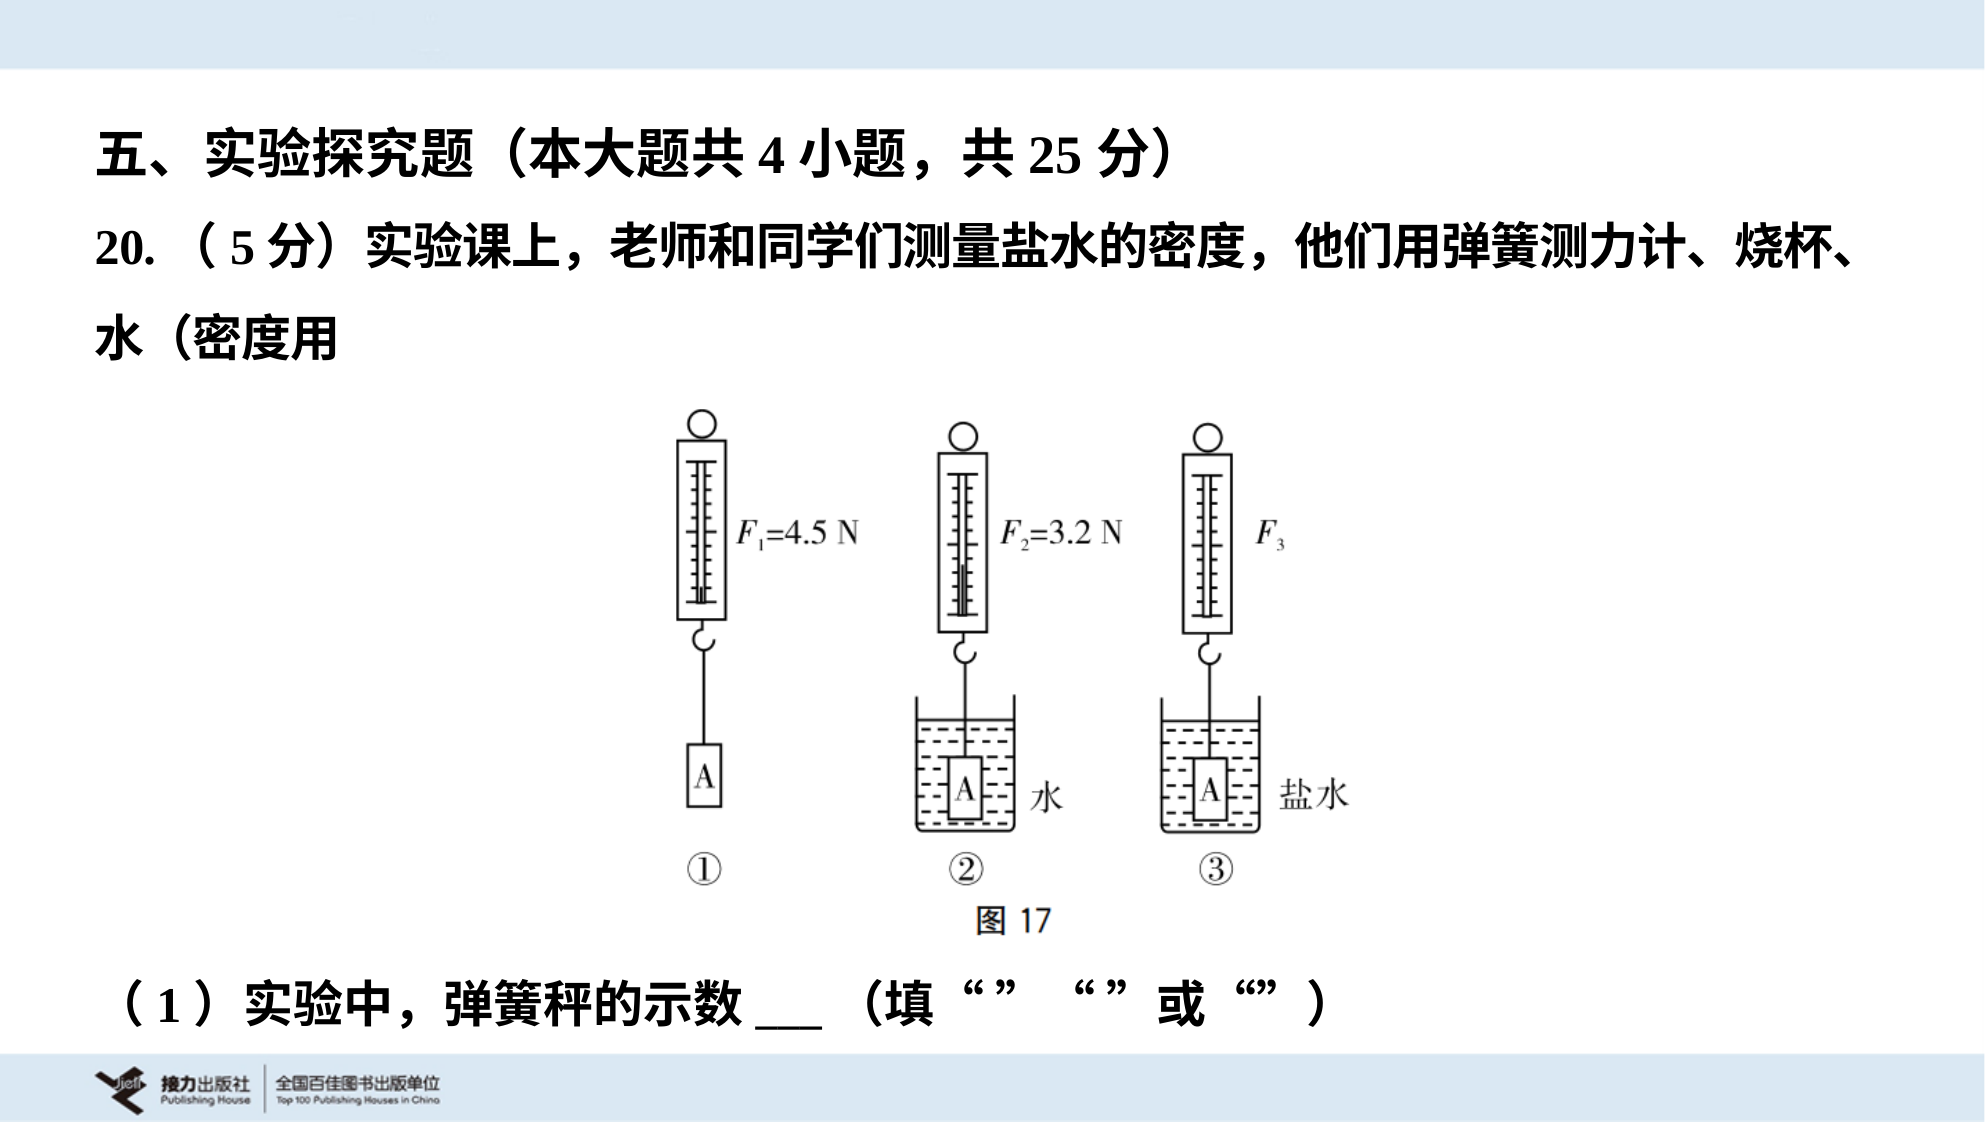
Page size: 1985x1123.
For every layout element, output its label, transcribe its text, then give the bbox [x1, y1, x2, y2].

text_box 五、实验探究题（本大题共4小题，共25分） [94, 88, 1892, 207]
picture [0, 0, 1985, 1122]
